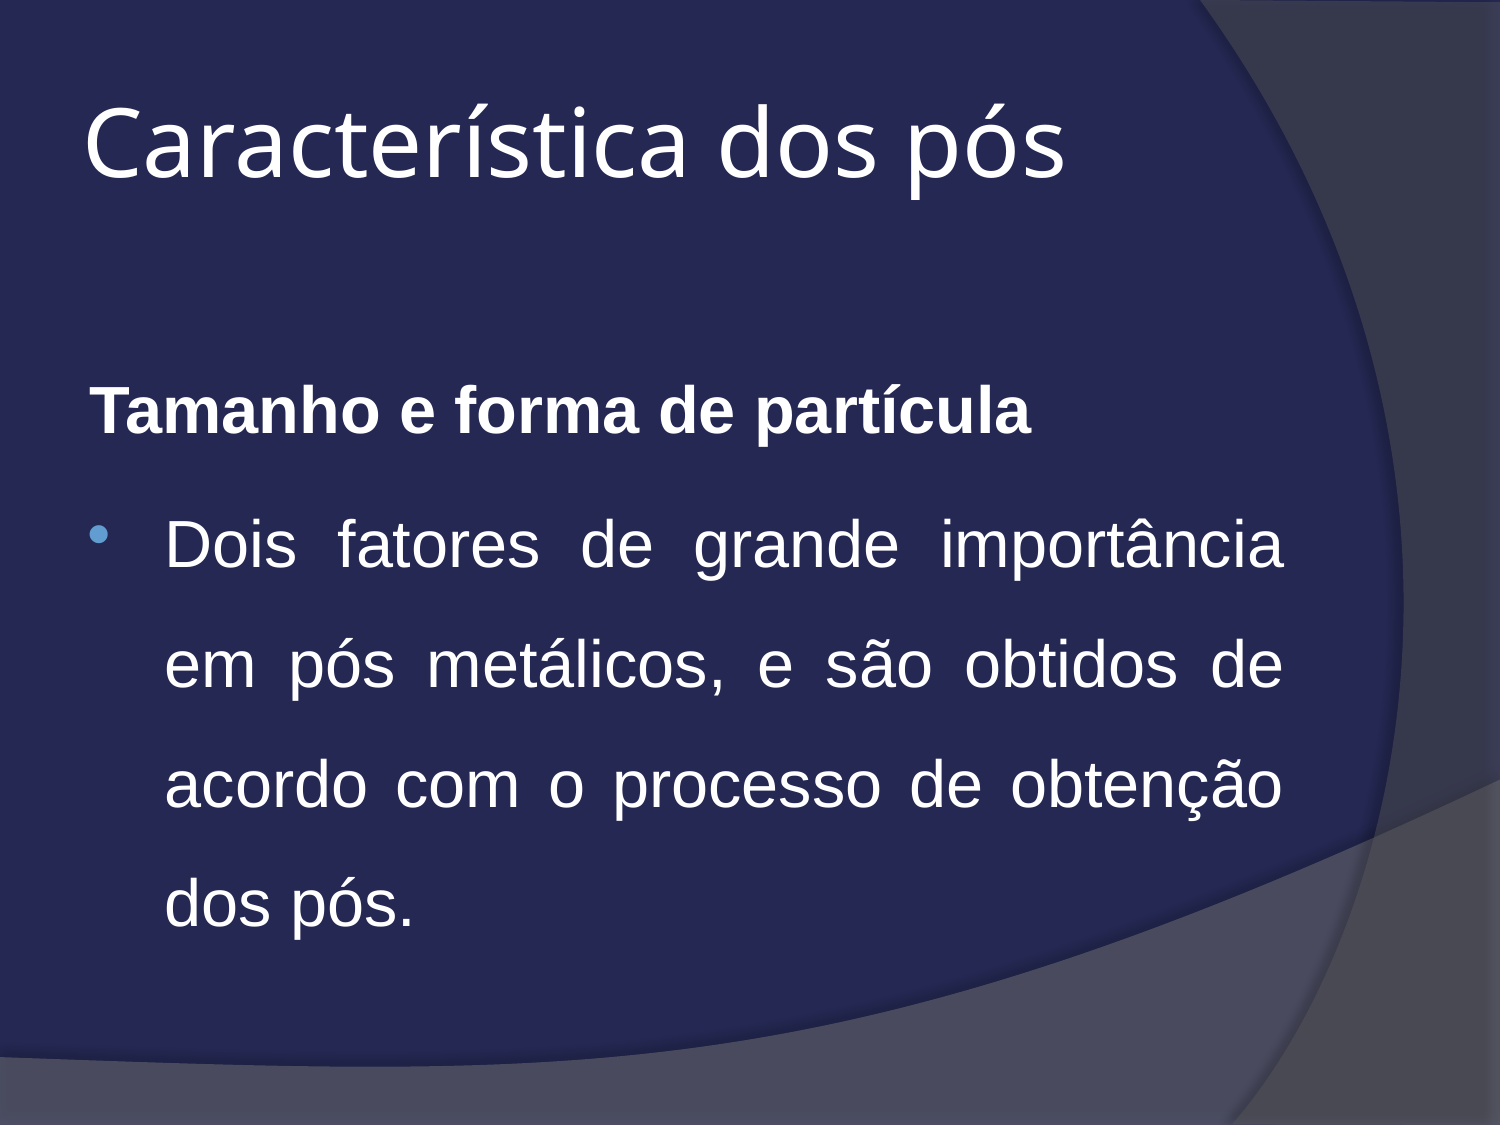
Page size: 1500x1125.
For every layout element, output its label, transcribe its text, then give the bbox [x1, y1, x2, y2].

title Característica dos pós [75, 45, 1300, 233]
list Tamanho e forma de partícula Dois fatores de grande importância em pós metálicos, e são obtidos de acordo com o processo de obtenção dos pós. [75, 262, 1300, 1005]
